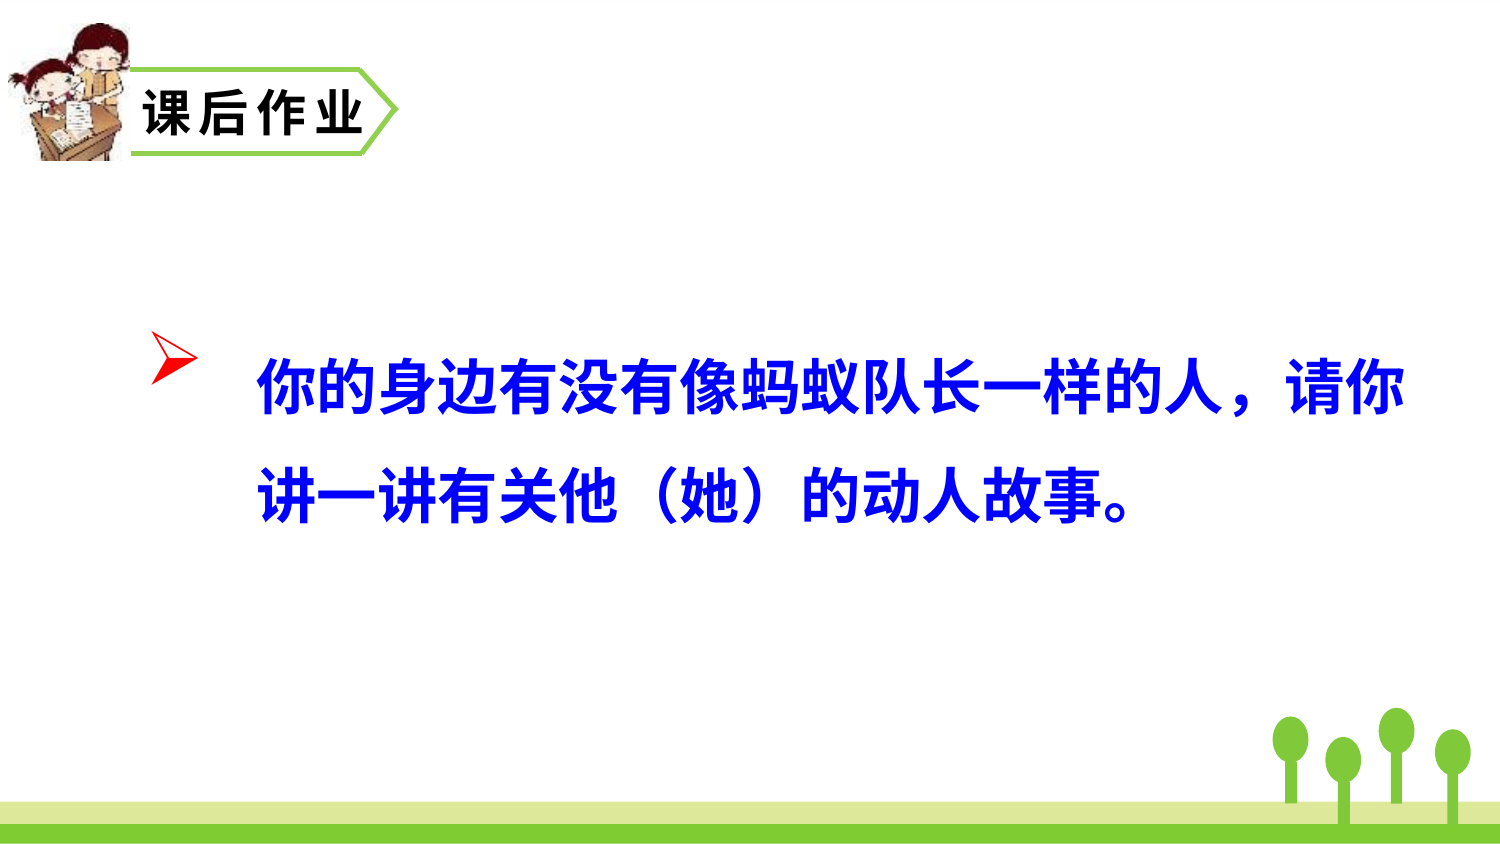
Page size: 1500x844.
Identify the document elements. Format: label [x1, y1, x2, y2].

picture [0, 0, 1500, 801]
text_box [130, 305, 1429, 541]
text_box [8, 23, 403, 162]
